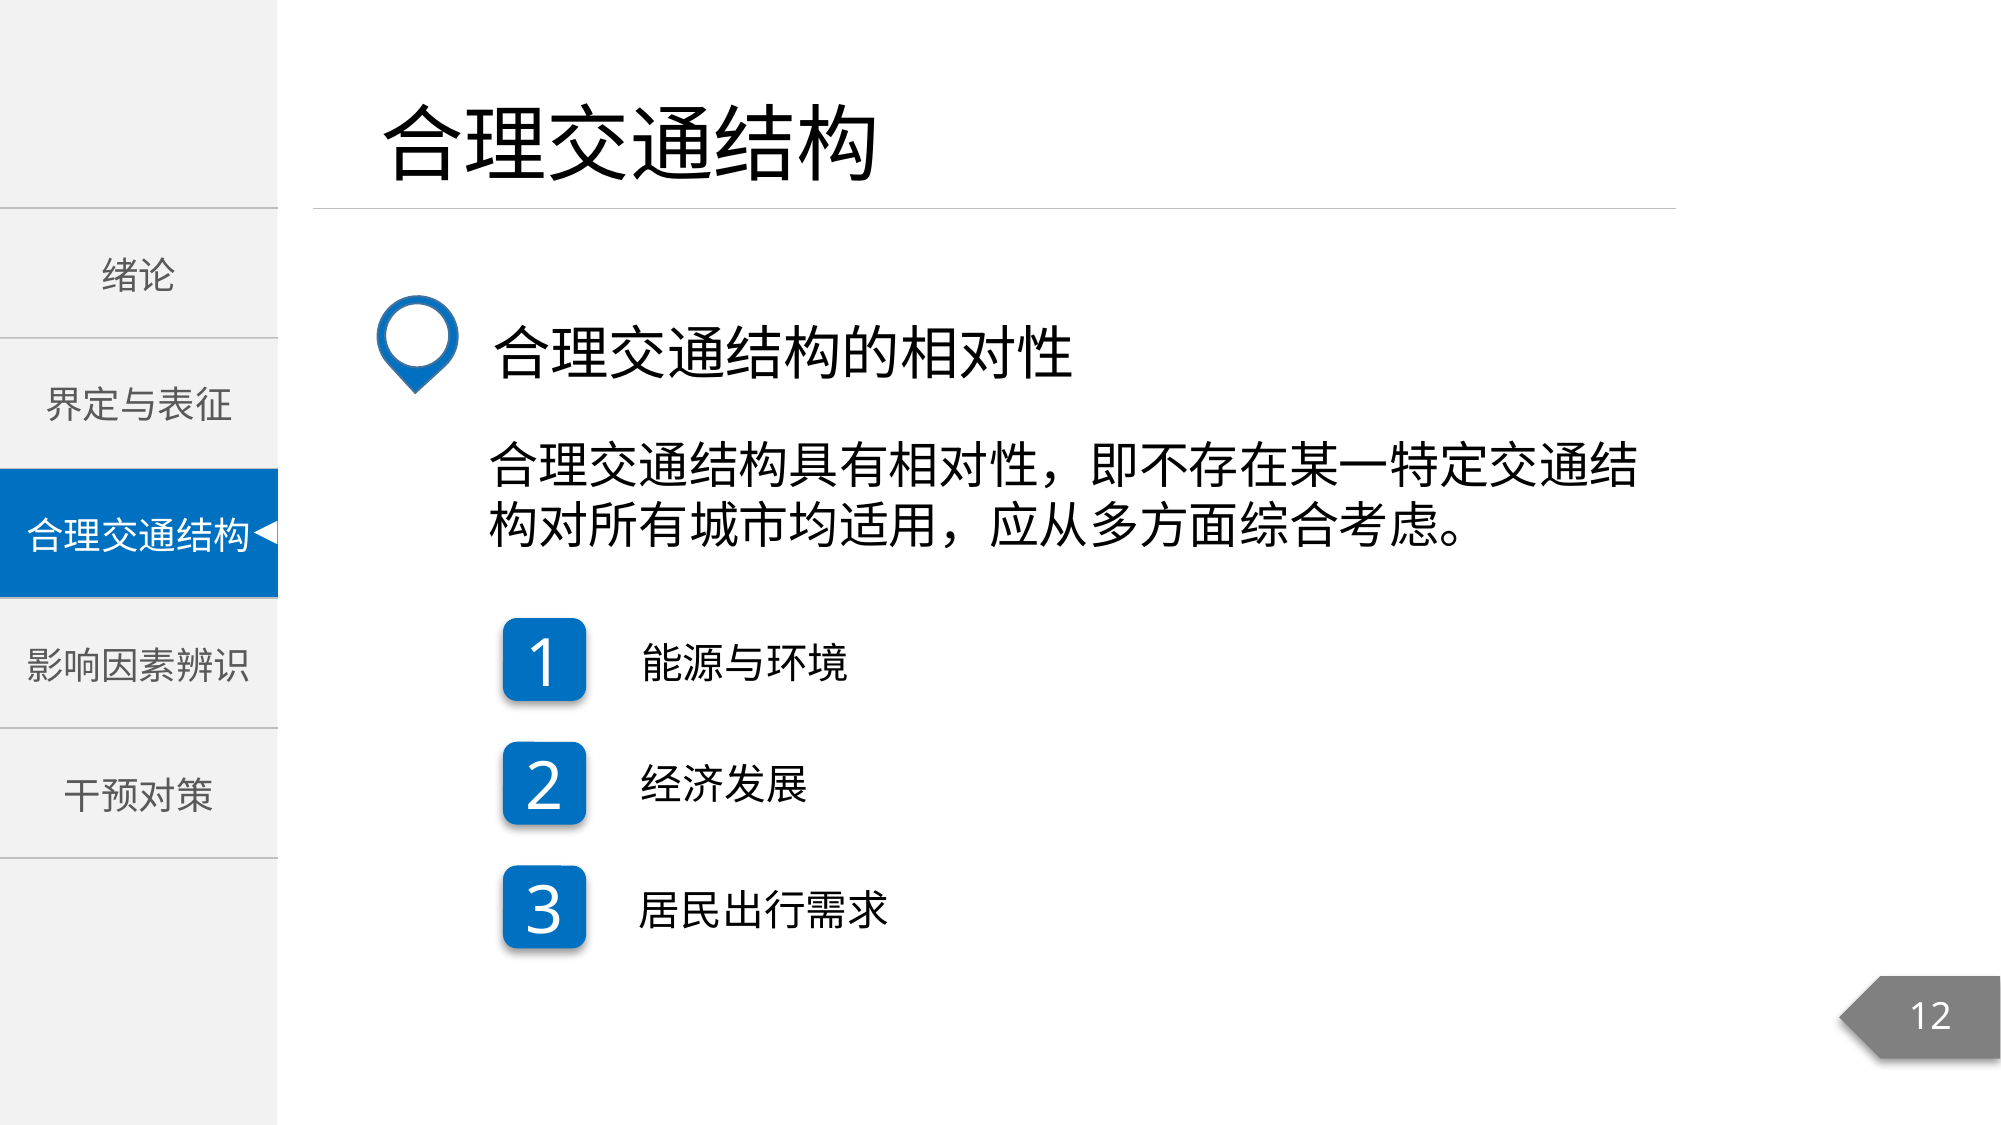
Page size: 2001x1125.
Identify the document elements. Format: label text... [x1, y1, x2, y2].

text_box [377, 296, 458, 377]
text_box 合理交通结构的相对性 [477, 308, 1090, 394]
text_box 3 [501, 864, 588, 950]
text_box 居民出行需求 [624, 876, 905, 942]
text_box 1 [501, 616, 588, 702]
text_box 2 [501, 740, 588, 826]
text_box 能源与环境 [626, 629, 865, 695]
text_box 经济发展 [625, 750, 823, 816]
text_box 合理交通结构具有相对性，即不存在某一特定交通结构对所有城市均适用，应从多方面综合考虑。 [474, 426, 1663, 561]
